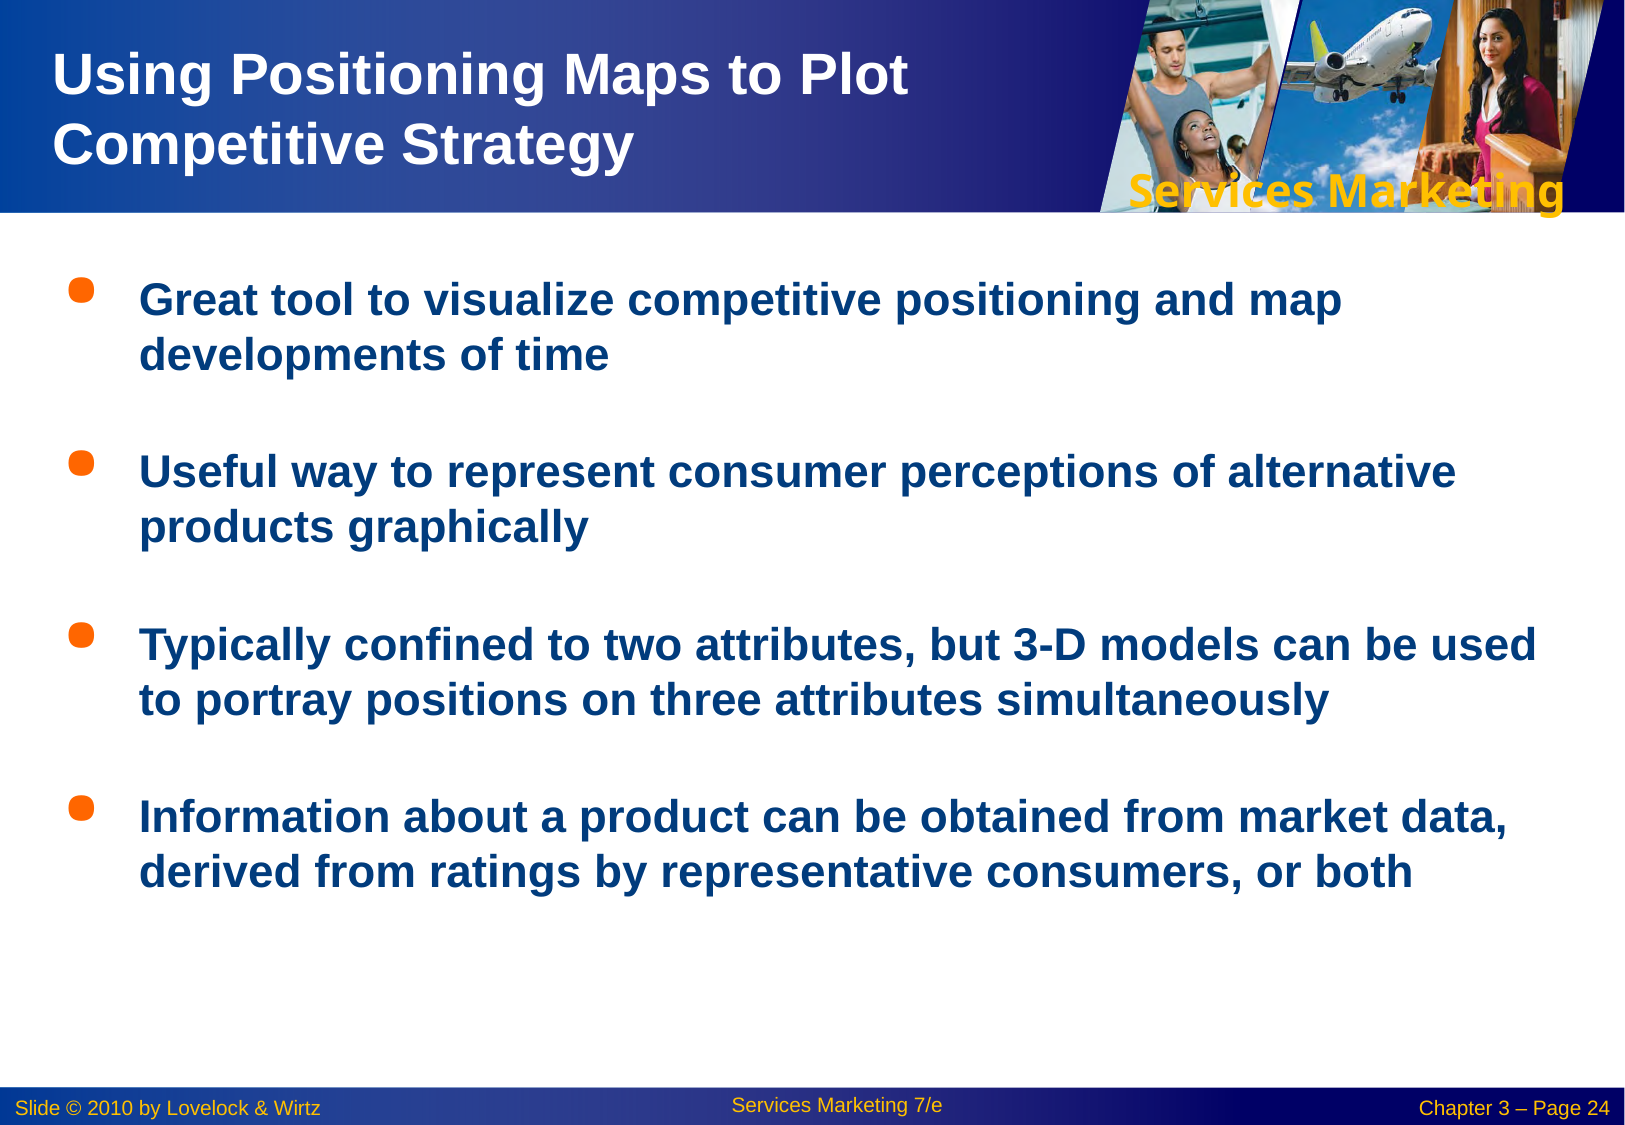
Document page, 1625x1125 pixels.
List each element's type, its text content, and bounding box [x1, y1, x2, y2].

list Great tool to visualize competitive positioning and map developments of time Useful way to represent consumer perceptions of alternative products graphically Typically confined to two attributes, but 3-D models can be used to portray positions on three attributes simultaneously Information about a product can be obtained from market data, derived from ratings by representative consumers, or both [49, 261, 1588, 1051]
picture [1100, 0, 1604, 213]
picture [1162, 186, 1172, 192]
title Using Positioning Maps to Plot Competitive Strategy [36, 37, 1088, 176]
picture [1546, 187, 1556, 202]
